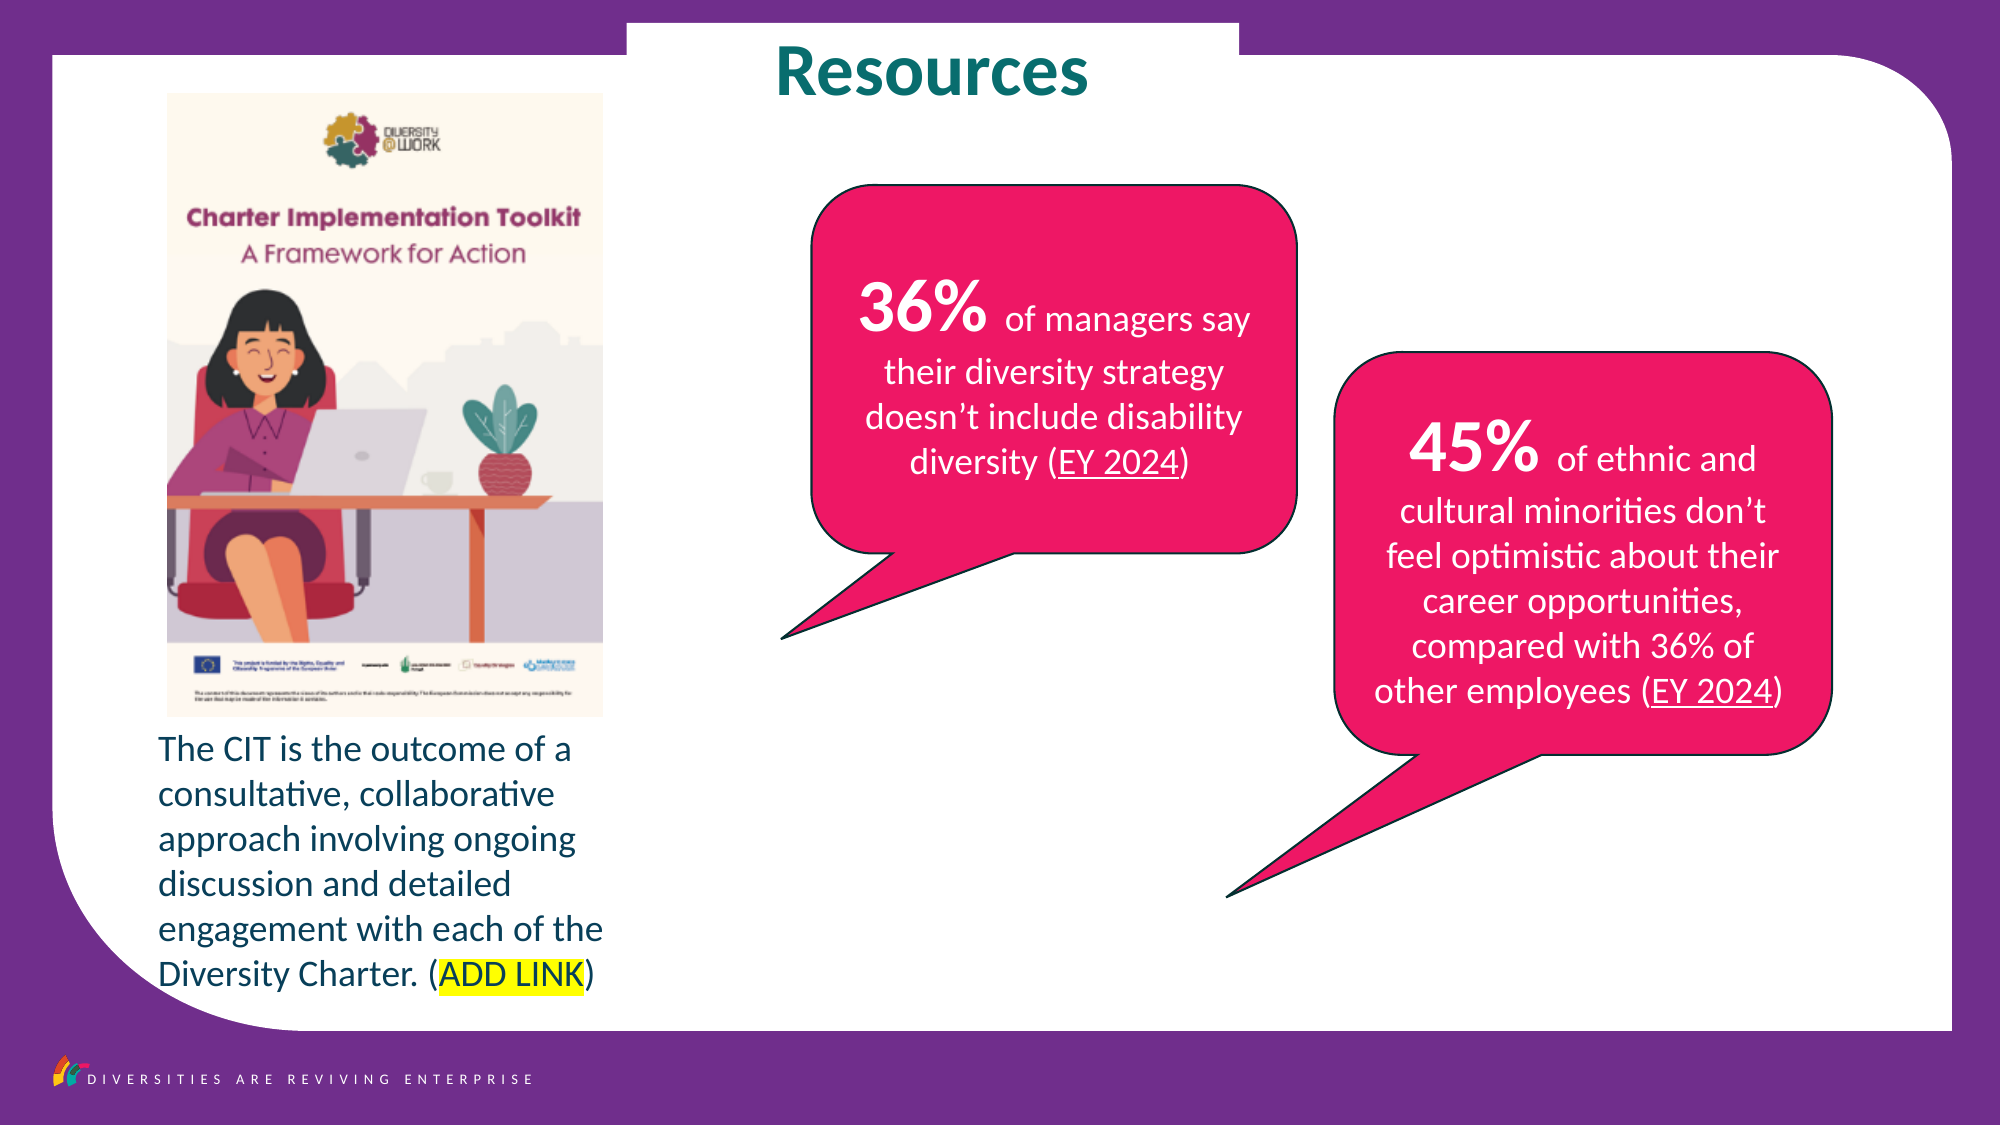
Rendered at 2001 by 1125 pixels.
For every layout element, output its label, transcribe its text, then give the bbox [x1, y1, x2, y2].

text_box The CIT is the outcome of a consultative, collaborative approach involving ongoing discussion and detailed engagement with each of the Diversity Charter. (ADD LINK) [143, 716, 627, 1002]
picture [167, 93, 603, 717]
text_box 36% of managers say their diversity strategy doesn’t include disability diversity (EY 2024) [780, 183, 1298, 641]
list Resources [626, 22, 1240, 119]
text_box 45% of ethnic and cultural minorities don’t feel optimistic about their career opportunities, compared with 36% of other employees (EY 2024) [1225, 350, 1834, 899]
